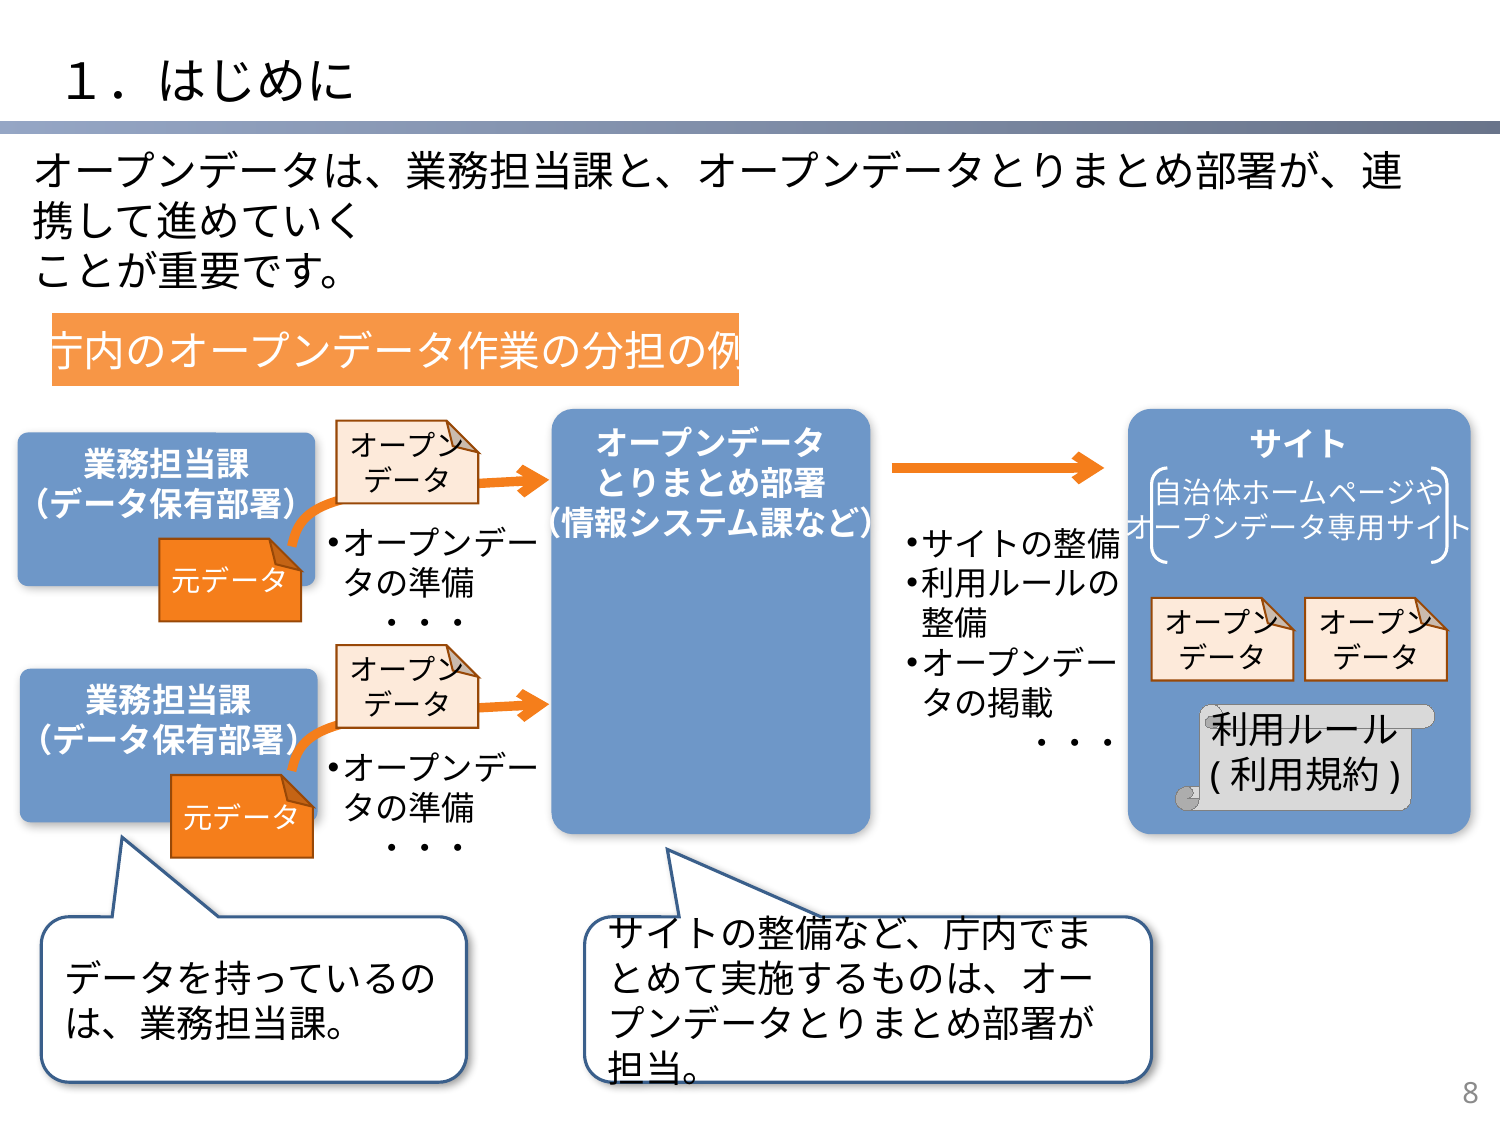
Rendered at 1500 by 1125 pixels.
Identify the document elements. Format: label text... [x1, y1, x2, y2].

text_box オープンデータは、業務担当課と、オープンデータとりまとめ部署が、連携して進めていく ことが重要です。 [17, 137, 1459, 268]
text_box [293, 500, 452, 544]
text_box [336, 420, 479, 504]
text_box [171, 775, 313, 858]
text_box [159, 538, 302, 622]
text_box データを持っているのは、業務担当課。 [40, 835, 468, 1084]
text_box [291, 725, 454, 772]
text_box サイト [1126, 407, 1472, 836]
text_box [336, 645, 479, 728]
text_box サイトの整備 利用ルールの整備 オープンデータの掲載 ・・・ [891, 515, 1140, 787]
text_box [1175, 704, 1435, 811]
text_box 庁内のオープンデータ作業の分担の例 [52, 313, 739, 386]
text_box オープンデータ とりまとめ部署 （情報システム課など） [550, 407, 872, 836]
text_box 業務担当課 （データ保有部署） [18, 667, 319, 824]
text_box [1151, 467, 1448, 563]
text_box 利用ルール (利用規約) [1210, 727, 1400, 775]
text_box オープンデータの準備 ・・・ [312, 739, 585, 823]
text_box [480, 473, 550, 498]
title １．はじめに [41, 48, 1459, 119]
slide_number 7 [1411, 1070, 1495, 1118]
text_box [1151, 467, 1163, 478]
text_box サイトの整備など、庁内でまとめて実施するものは、オープンデータとりまとめ部署が担当。 [583, 847, 1153, 1084]
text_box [1151, 597, 1294, 681]
text_box 業務担当課 （データ保有部署） [16, 431, 317, 588]
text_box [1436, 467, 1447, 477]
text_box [1305, 597, 1447, 681]
text_box オープンデータの準備 ・・・ [312, 515, 585, 598]
text_box [480, 697, 550, 723]
